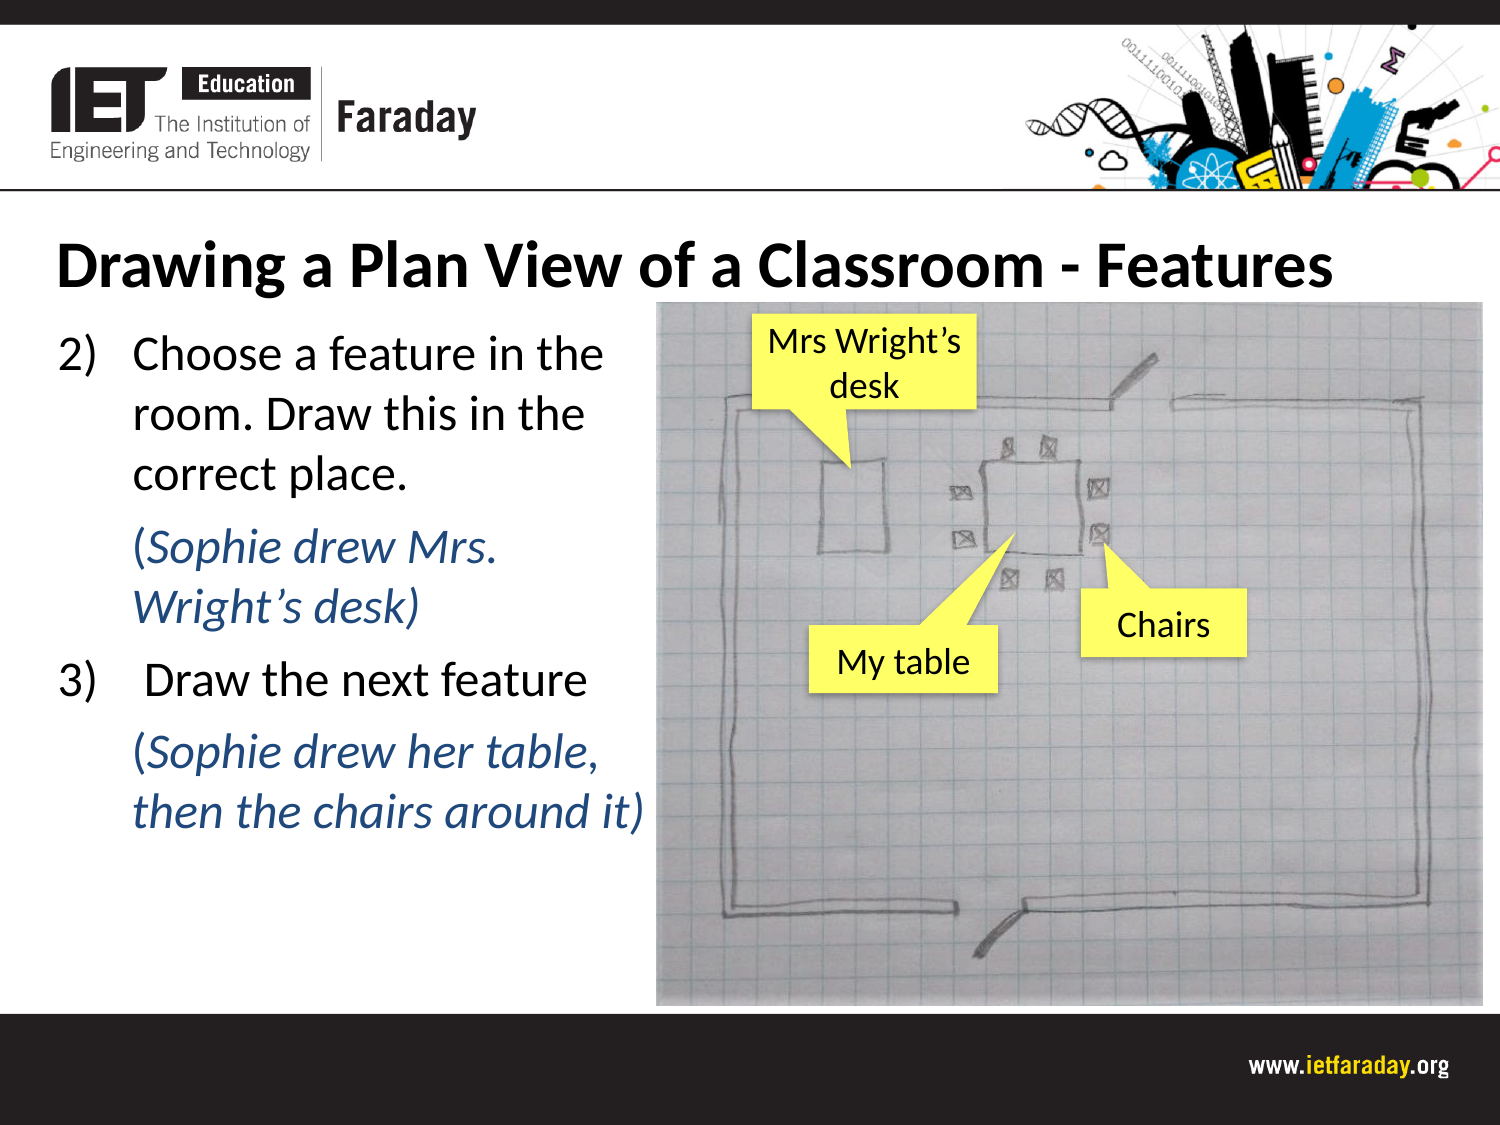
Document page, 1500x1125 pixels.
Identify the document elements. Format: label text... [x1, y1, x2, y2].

text_box Choose a feature in the room. Draw this in the correct place. (Sophie drew Mrs. Wright’s desk) Draw the next feature (Sophie drew her table, then the chairs around it) [42, 313, 651, 991]
text_box Drawing a Plan View of a Classroom - Features [41, 212, 1353, 308]
picture [0, 0, 1500, 1125]
